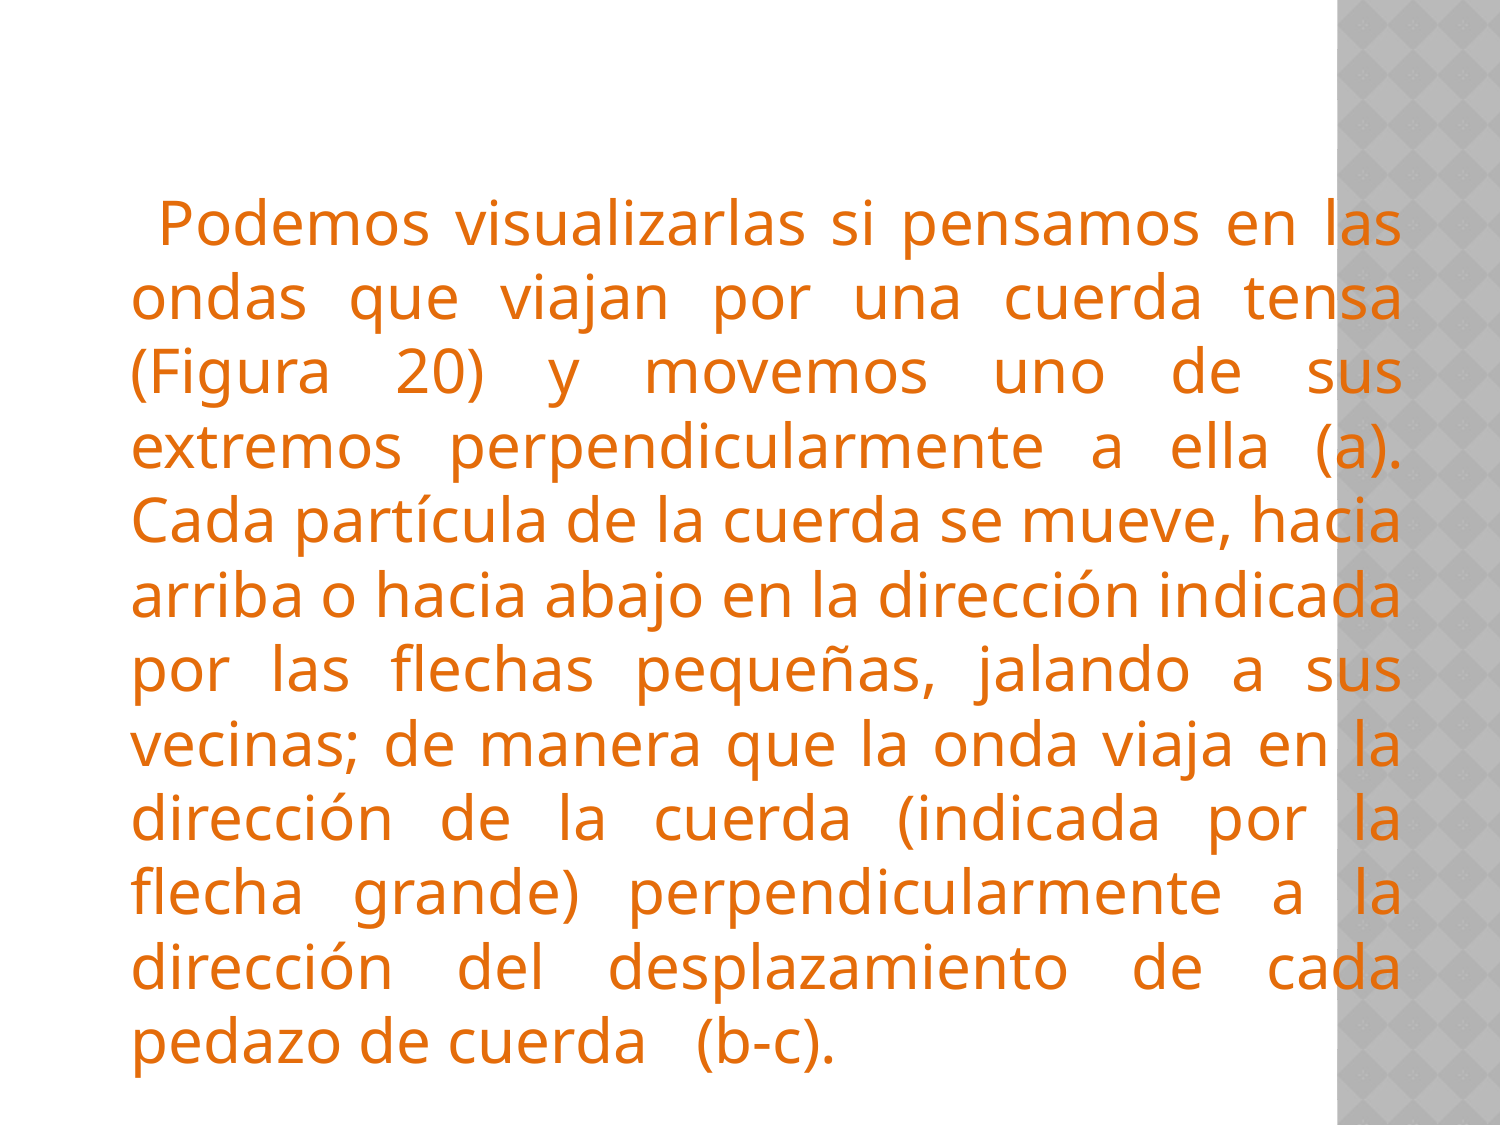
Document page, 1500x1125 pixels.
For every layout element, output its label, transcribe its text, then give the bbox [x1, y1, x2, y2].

list Podemos visualizarlas si pensamos en las ondas que viajan por una cuerda tensa (Figura 20) y movemos uno de sus extremos perpendicularmente a ella (a). Cada partícula de la cuerda se mueve, hacia arriba o hacia abajo en la dirección indicada por las flechas pequeñas, jalando a sus vecinas; de manera que la onda viaja en la dirección de la cuerda (indicada por la flecha grande) perpendicularmente a la dirección del desplazamiento de cada pedazo de cuerda (b-c). [70, 175, 1421, 1099]
